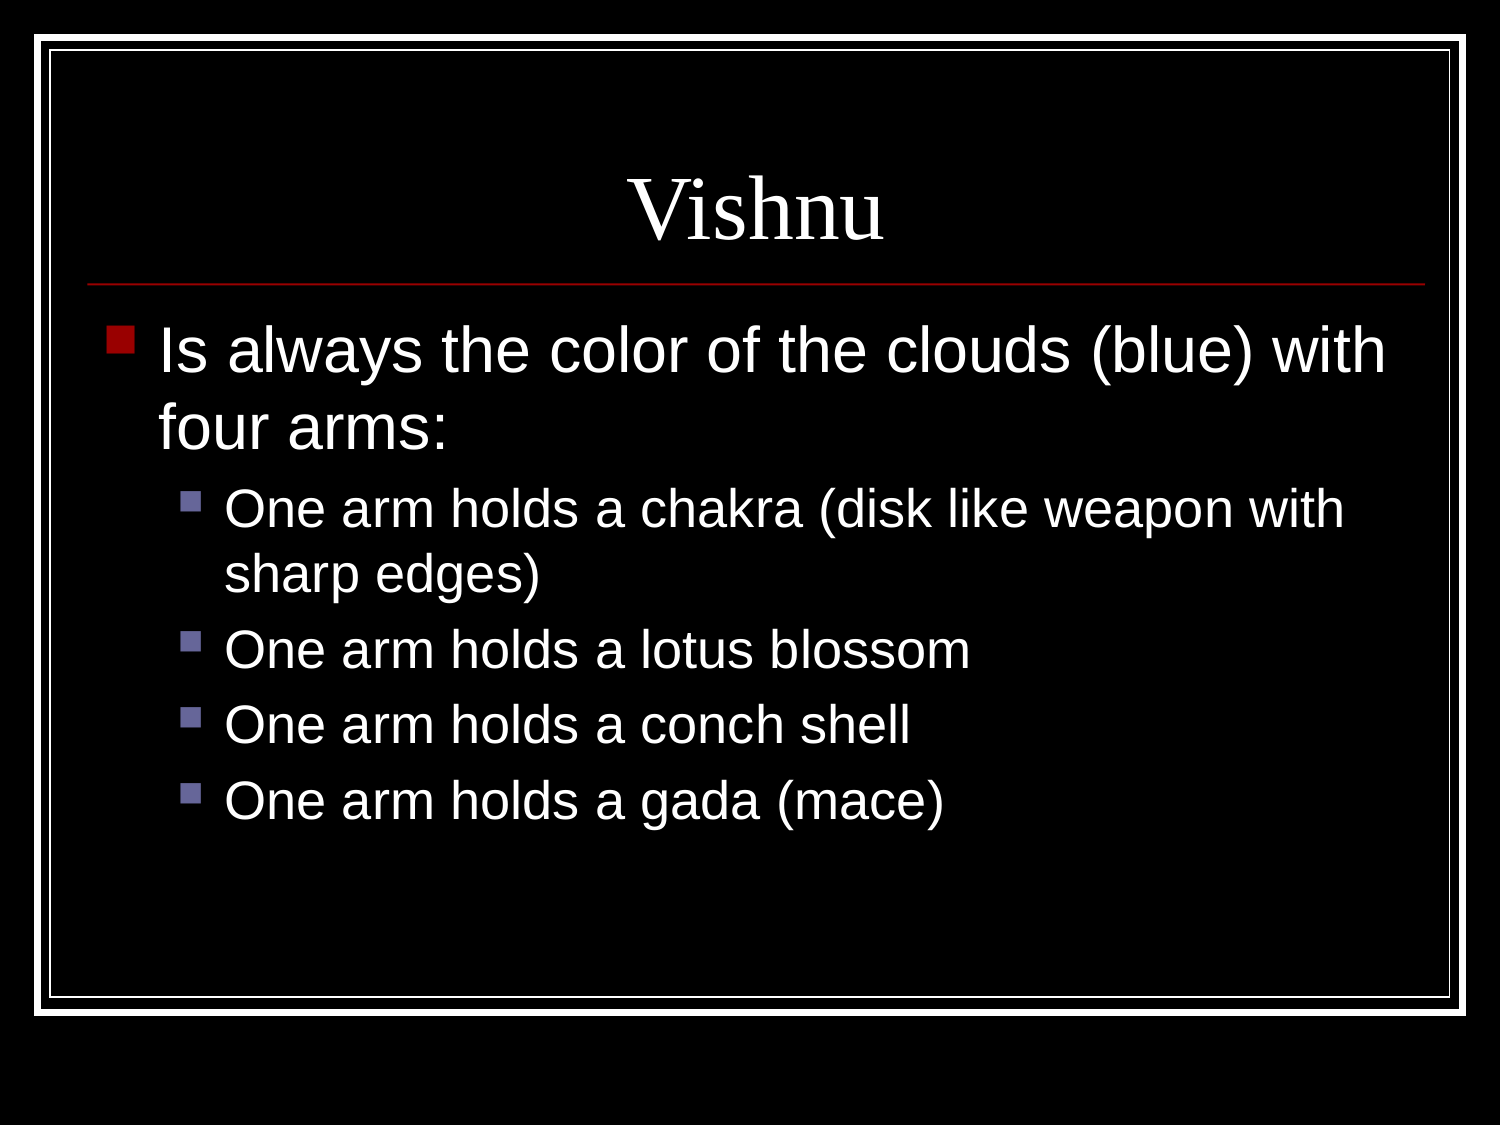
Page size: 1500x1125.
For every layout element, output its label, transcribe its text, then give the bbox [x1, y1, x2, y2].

list Is always the color of the clouds (blue) with four arms: One arm holds a chakra (disk like weapon with sharp edges) One arm holds a lotus blossom One arm holds a conch shell One arm holds a gada (mace) [87, 299, 1426, 963]
title Vishnu [87, 77, 1426, 266]
